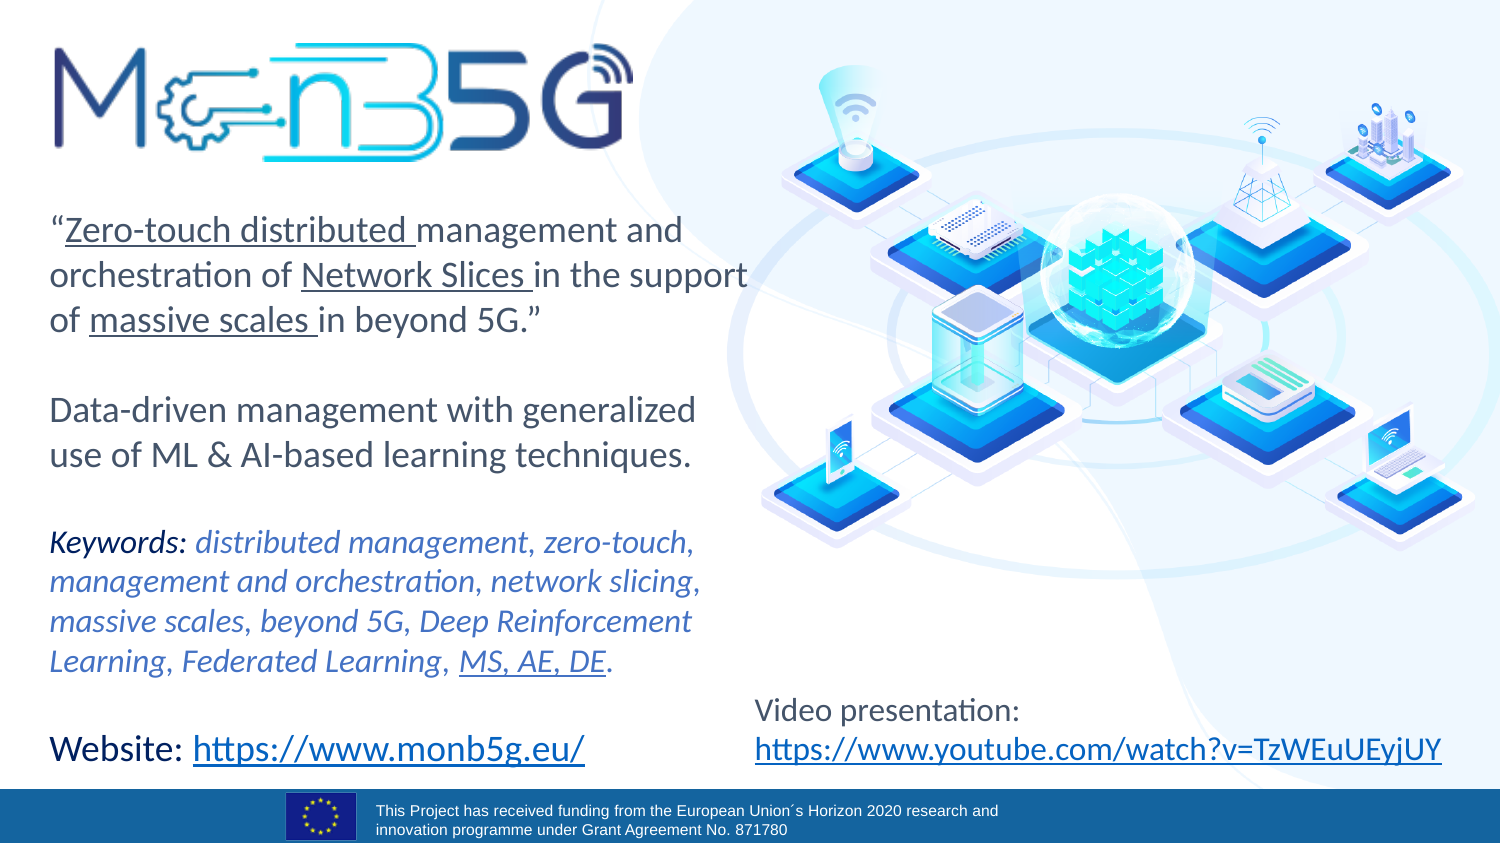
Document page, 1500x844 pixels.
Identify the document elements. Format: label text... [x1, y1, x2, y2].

text_box “Zero-touch distributed management and orchestration of Network Slices in the support of massive scales in beyond 5G.” Data-driven management with generalized use of ML & AI-based learning techniques. Keywords: distributed management, zero-touch, management and orchestration, network slicing, massive scales, beyond 5G, Deep Reinforcement Learning, Federated Learning, MS, AE, DE. Website: https://www.monb5g.eu/ [34, 197, 587, 777]
picture [52, 43, 439, 162]
picture [412, 0, 1500, 837]
text_box [1072, 837, 1500, 844]
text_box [279, 787, 1072, 844]
text_box [0, 788, 279, 844]
